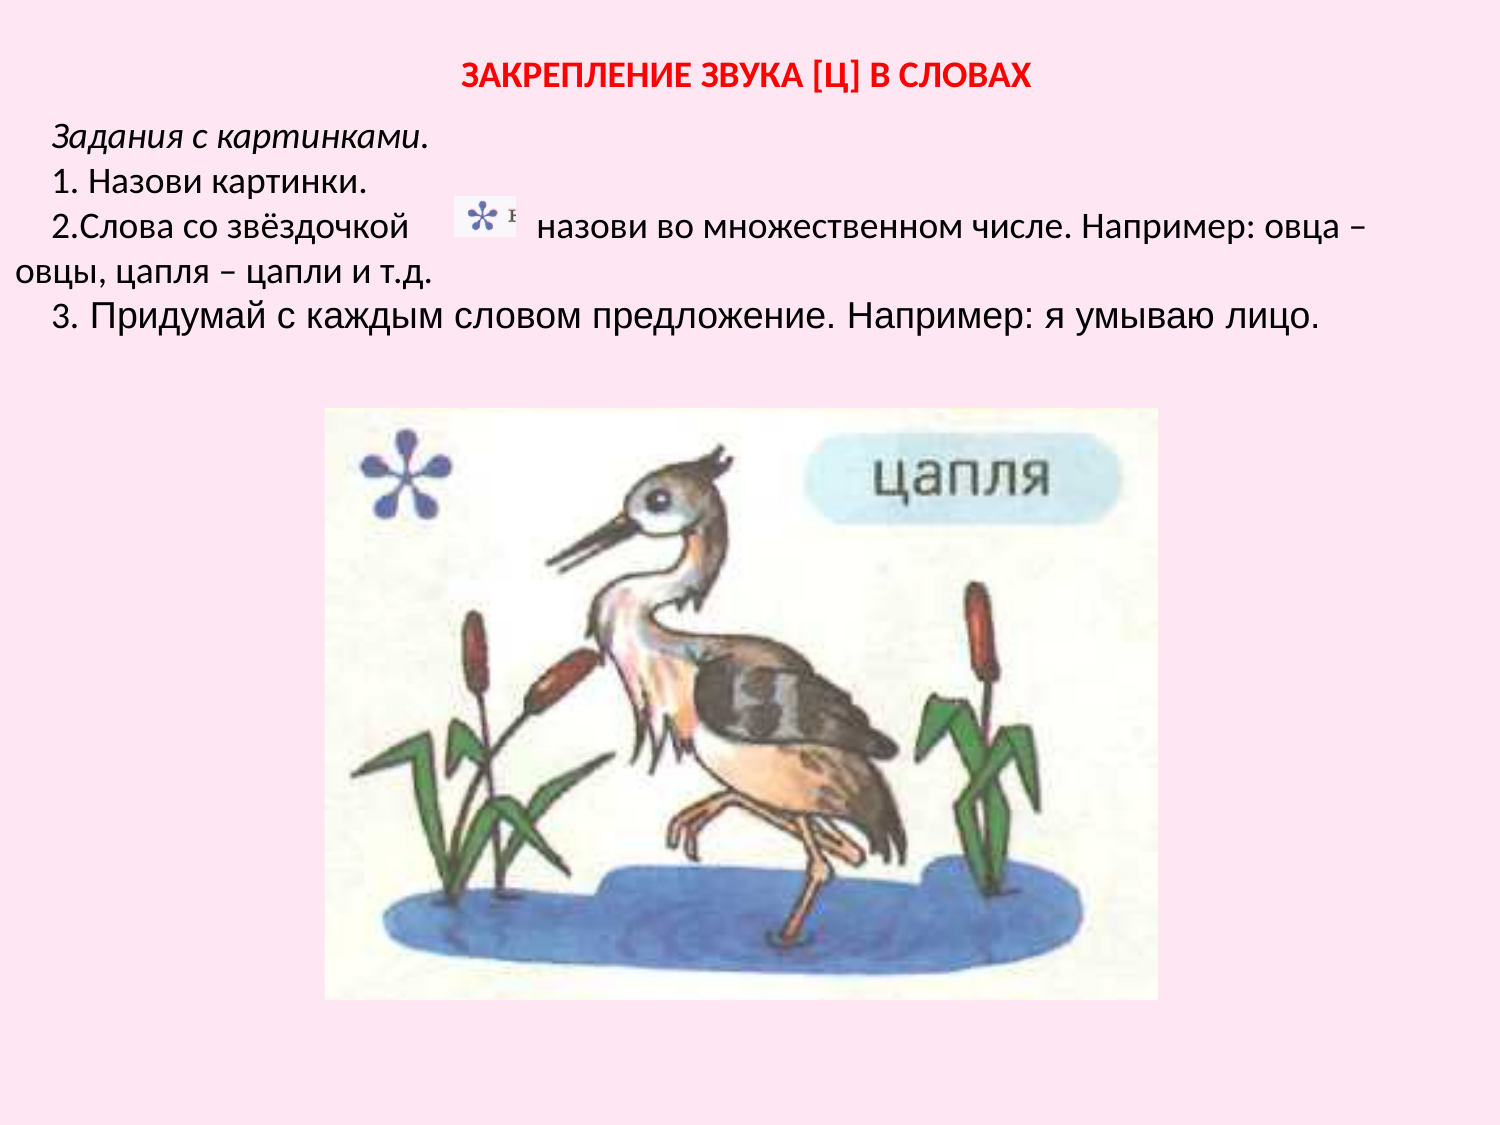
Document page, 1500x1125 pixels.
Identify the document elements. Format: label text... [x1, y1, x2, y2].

picture [454, 195, 516, 238]
text_box [0, 0, 1500, 75]
picture [324, 408, 1159, 1000]
text_box ЗАКРЕПЛЕНИЕ ЗВУКА [Ц] В СЛОВАХ [446, 75, 1047, 103]
text_box Задания с картинками. 1. Назови картинки. 2.Слова со звёздочкой назови во множественном числе. Например: овца – овцы, цапля – цапли и т.д. 3. Придумай с каждым словом предложение. Например: я умываю лицо. [0, 103, 1453, 389]
